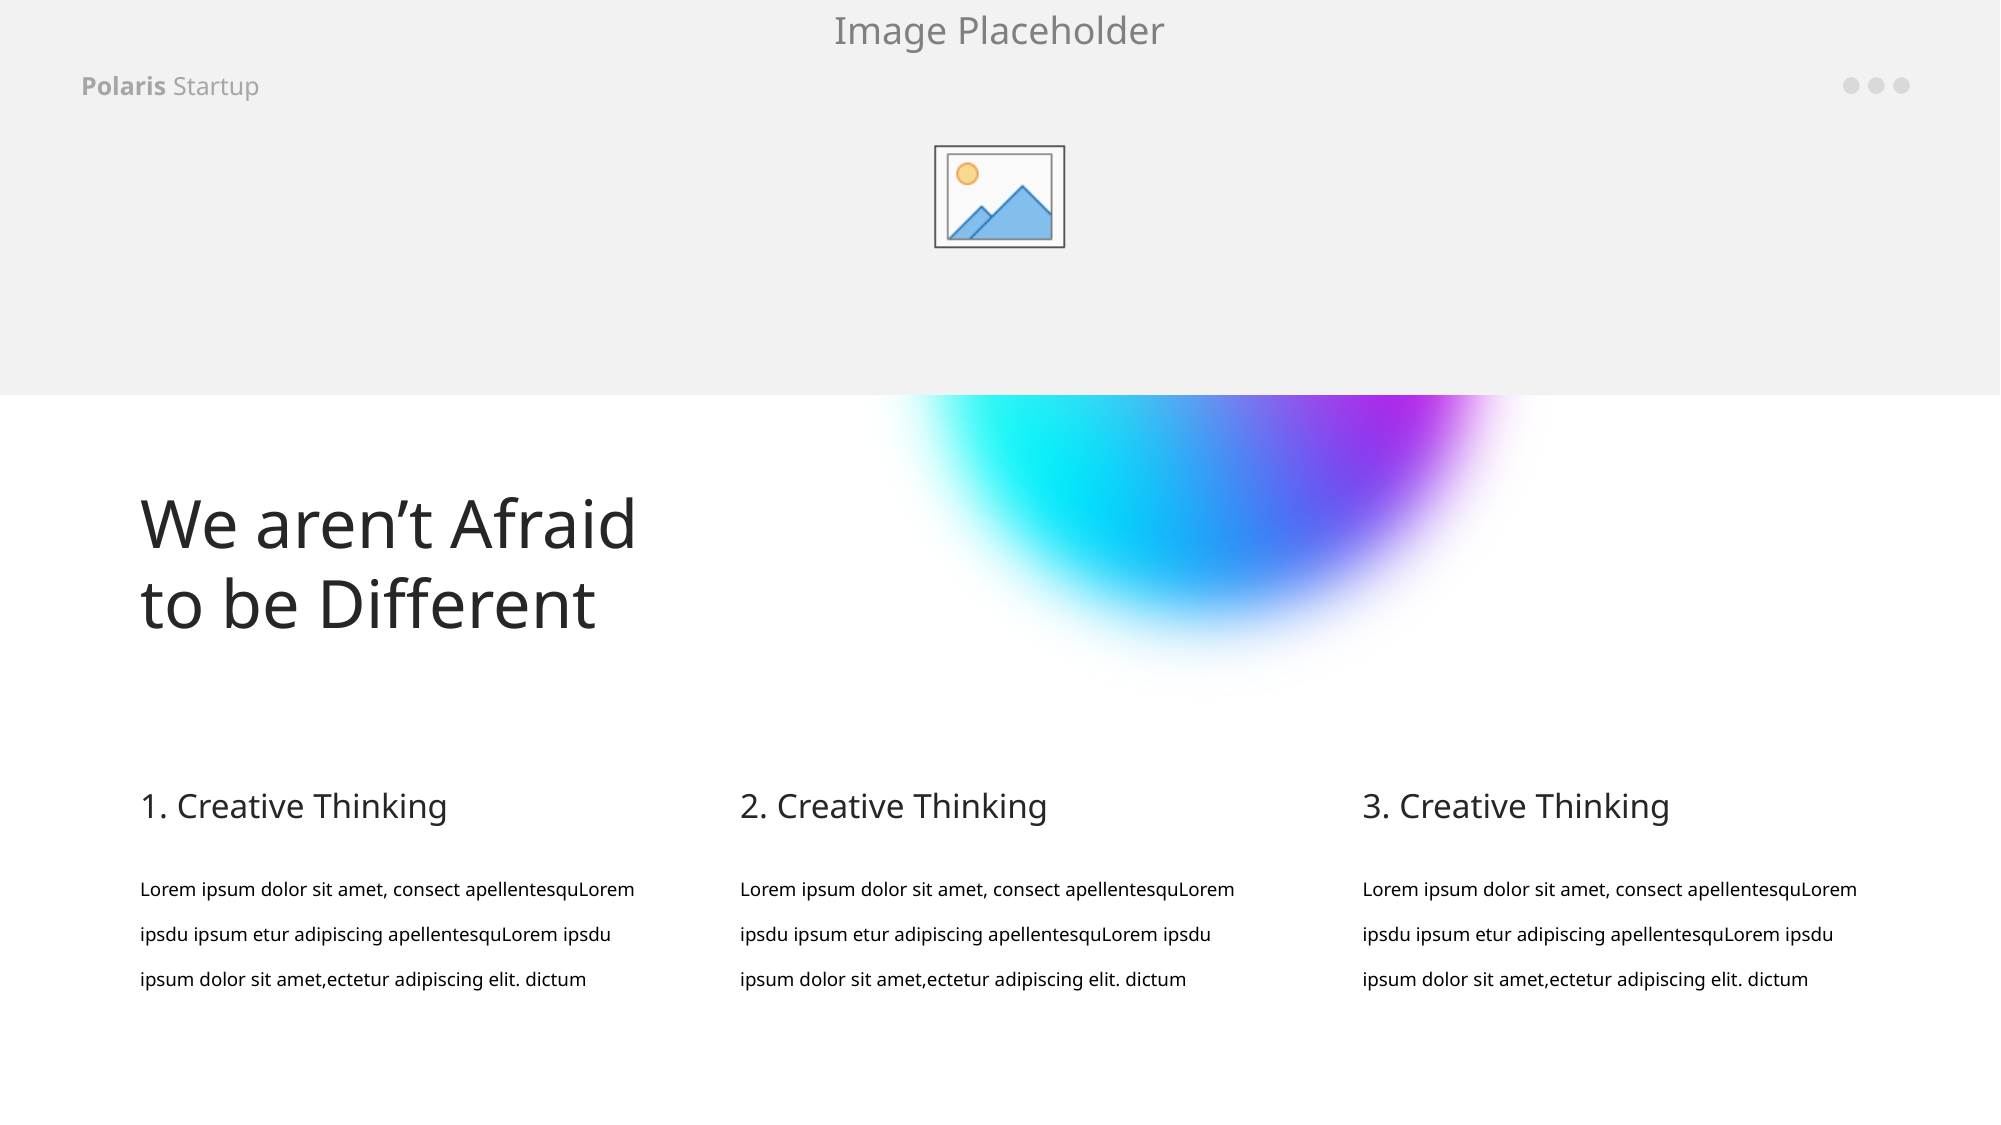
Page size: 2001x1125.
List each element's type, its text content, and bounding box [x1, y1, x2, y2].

text_box Lorem ipsum dolor sit amet, consect apellentesquLorem ipsdu ipsum etur adipiscing apellentesquLorem ipsdu ipsum dolor sit amet,ectetur adipiscing elit. dictum [1347, 847, 1875, 998]
text_box 1. Creative Thinking [125, 777, 568, 833]
text_box Lorem ipsum dolor sit amet, consect apellentesquLorem ipsdu ipsum etur adipiscing apellentesquLorem ipsdu ipsum dolor sit amet,ectetur adipiscing elit. dictum [125, 847, 653, 998]
text_box Lorem ipsum dolor sit amet, consect apellentesquLorem ipsdu ipsum etur adipiscing apellentesquLorem ipsdu ipsum dolor sit amet,ectetur adipiscing elit. dictum [725, 847, 1253, 998]
text_box 2. Creative Thinking [725, 777, 1168, 833]
text_box We aren’t Afraid to be Different [125, 474, 726, 649]
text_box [1842, 77, 1910, 94]
picture [0, 0, 2000, 847]
text_box 3. Creative Thinking [1347, 777, 1791, 833]
